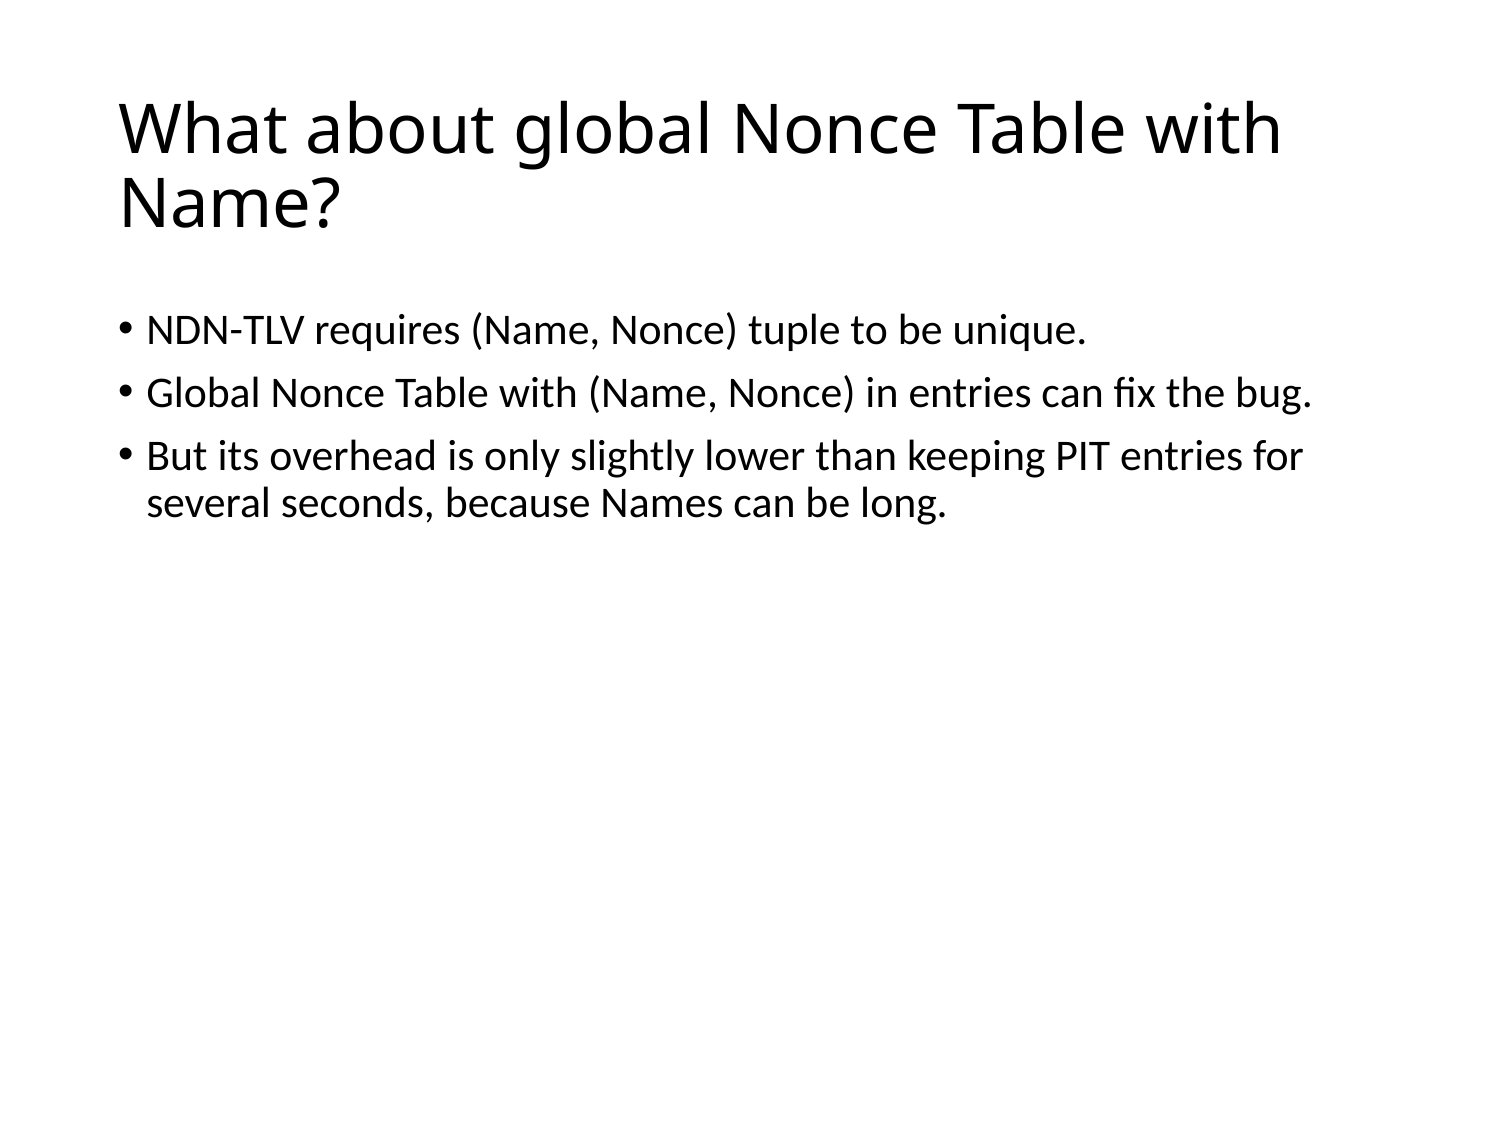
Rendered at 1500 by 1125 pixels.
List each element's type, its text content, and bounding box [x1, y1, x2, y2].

title What about global Nonce Table with Name? [103, 59, 1397, 278]
list NDN-TLV requires (Name, Nonce) tuple to be unique. Global Nonce Table with (Name, Nonce) in entries can fix the bug. But its overhead is only slightly lower than keeping PIT entries for several seconds, because Names can be long. [103, 299, 1397, 1014]
